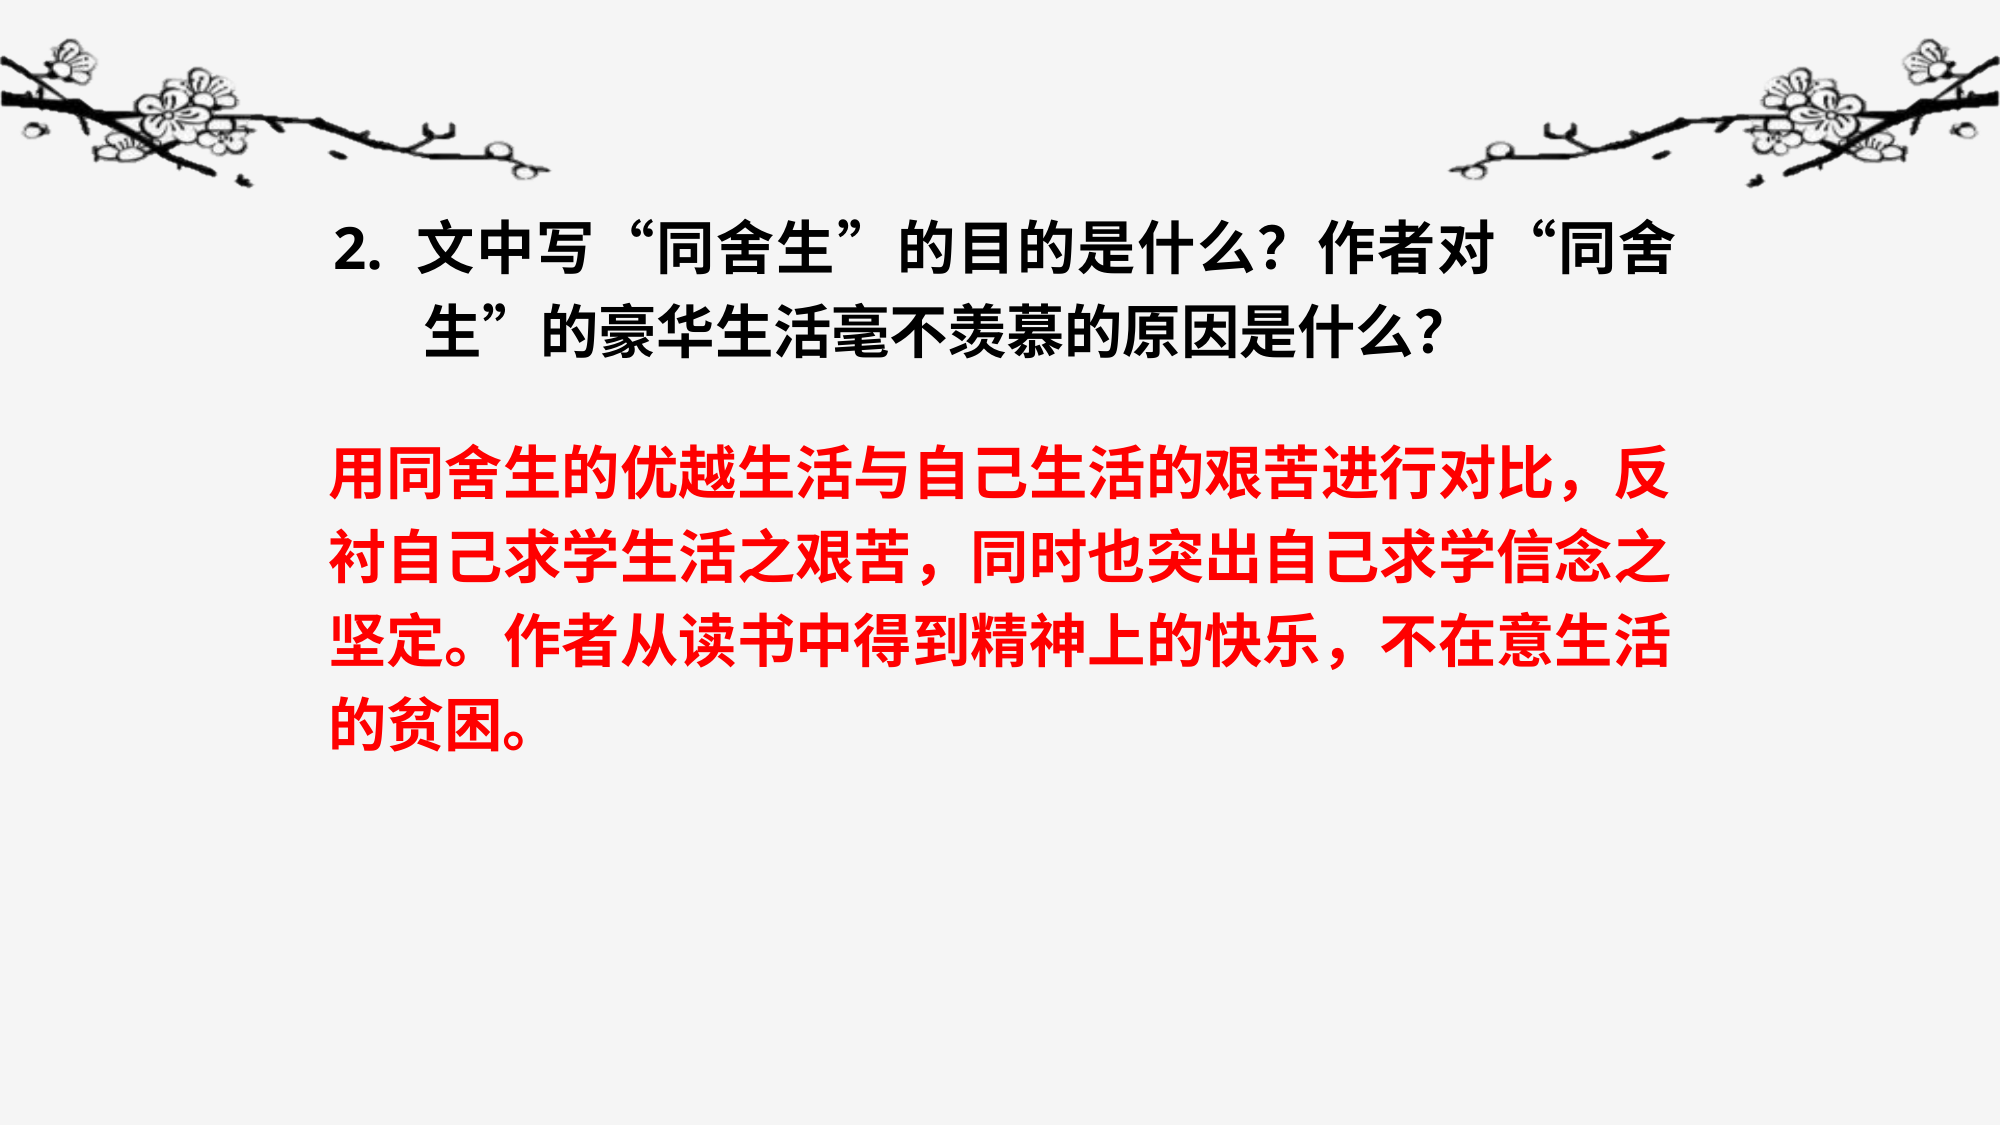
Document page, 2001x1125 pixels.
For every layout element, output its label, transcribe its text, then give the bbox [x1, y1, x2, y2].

text_box 用同舍生的优越生活与自己生活的艰苦进行对比，反衬自己求学生活之艰苦，同时也突出自己求学信念之坚定。作者从读书中得到精神上的快乐，不在意生活的贫困。 [313, 414, 1687, 766]
picture [0, 0, 673, 310]
picture [1327, 0, 2000, 310]
text_box 2. 文中写“同舍生”的目的是什么？作者对“同舍生”的豪华生活毫不羡慕的原因是什么？ [318, 189, 1692, 373]
